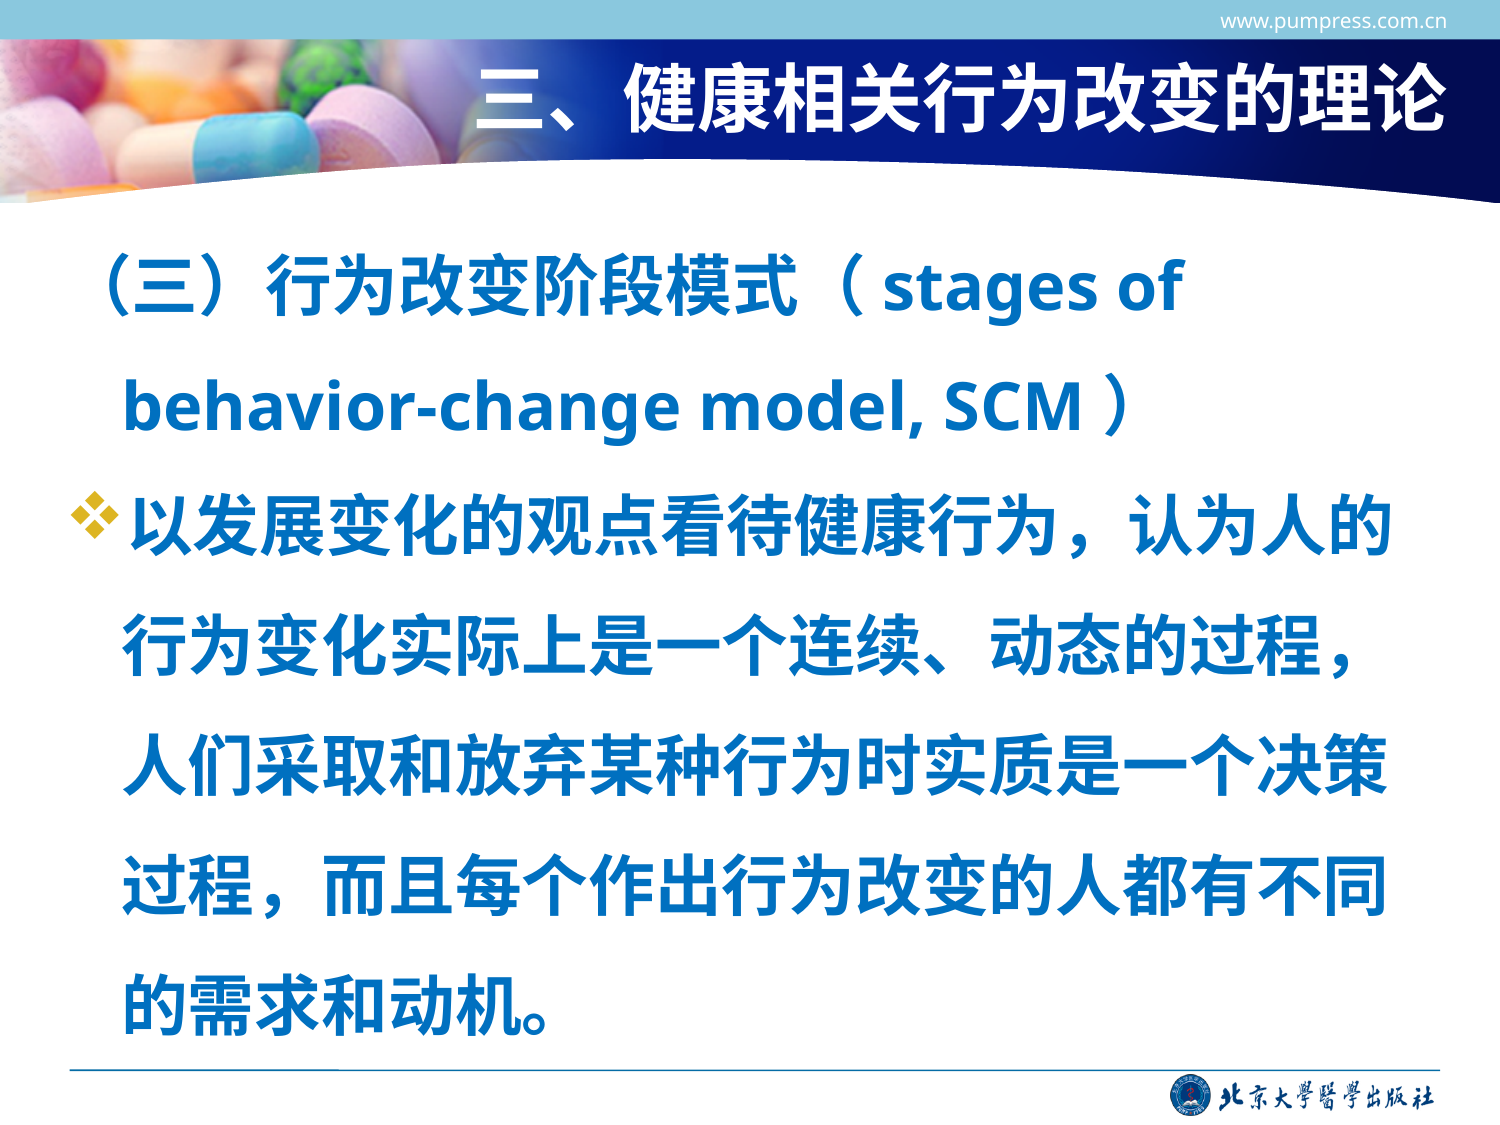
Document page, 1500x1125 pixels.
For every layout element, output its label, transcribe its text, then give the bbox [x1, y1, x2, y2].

slide_number www.pumpress.com.cn [1024, 0, 1463, 38]
title 三、健康相关行为改变的理论 [137, 49, 1463, 143]
picture [1170, 1074, 1436, 1118]
picture [0, 40, 1500, 203]
list （三）行为改变阶段模式（stages of behavior-change model, SCM） 以发展变化的观点看待健康行为，认为人的行为变化实际上是一个连续、动态的过程，人们采取和放弃某种行为时实质是一个决策过程，而且每个作出行为改变的人都有不同的需求和动机。 [49, 196, 1463, 1026]
